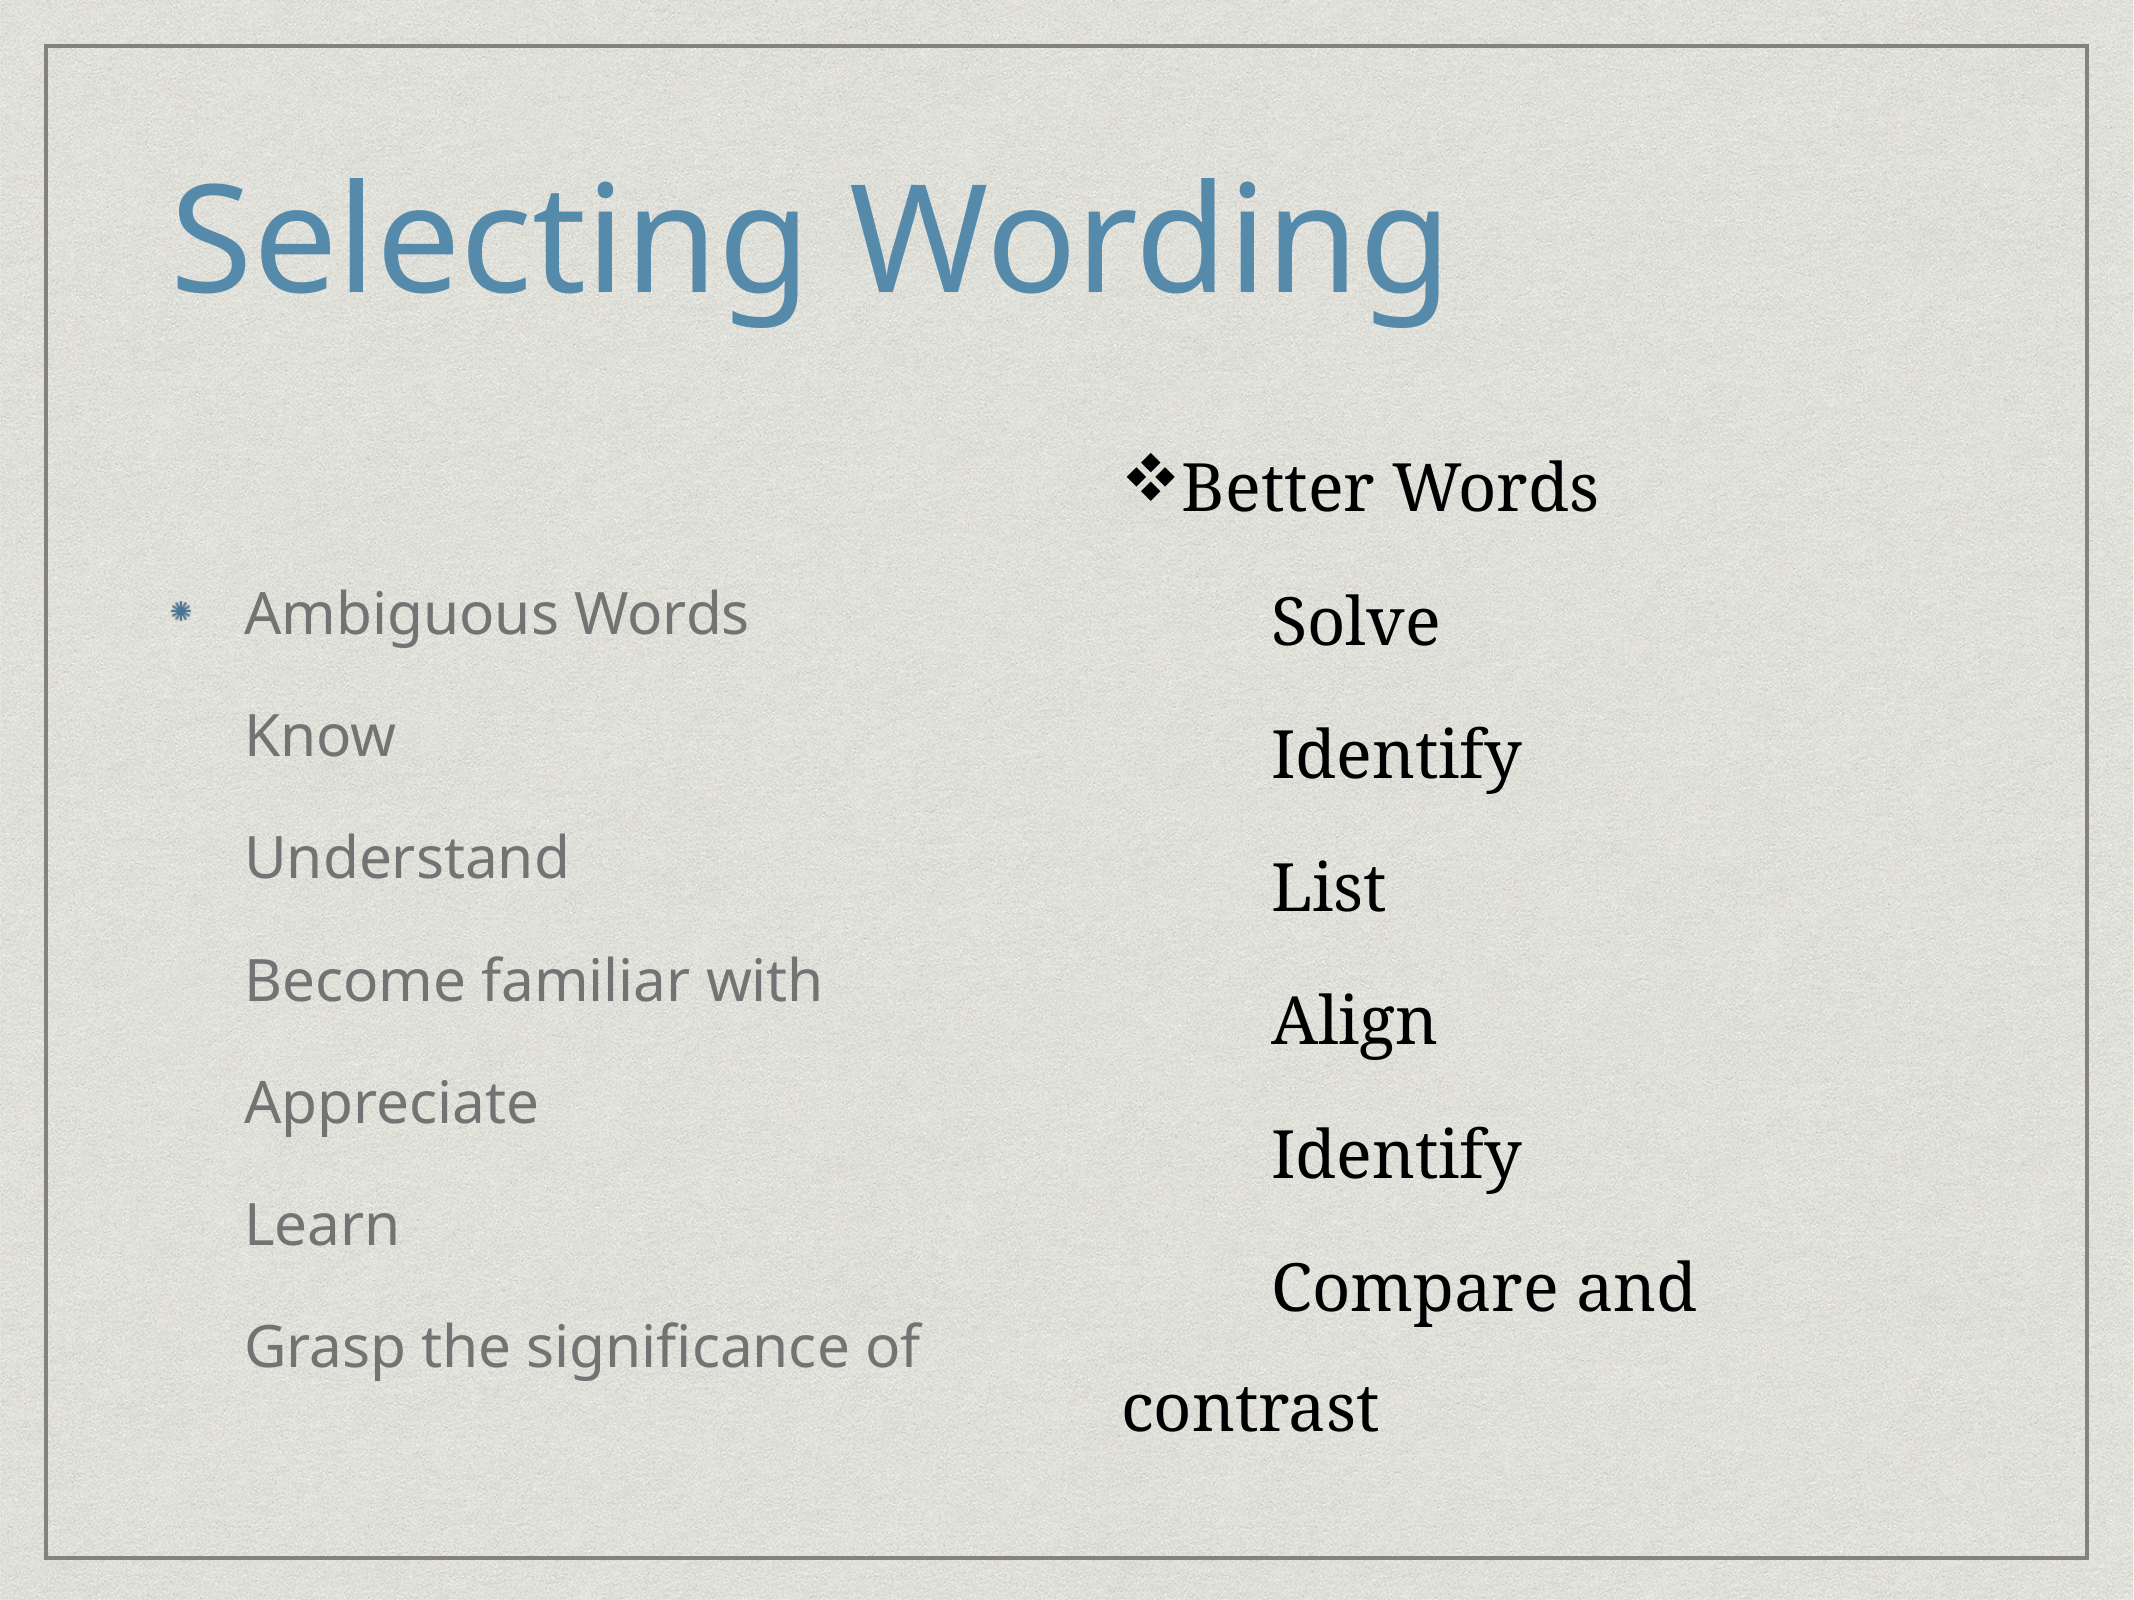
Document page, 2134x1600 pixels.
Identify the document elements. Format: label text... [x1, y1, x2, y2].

title Selecting Wording [170, 43, 1963, 445]
picture [0, 0, 2134, 1600]
text_box Better Words Solve Identify List Align Identify Compare and contrast [1112, 396, 1963, 1453]
list Ambiguous Words Know Understand Become familiar with Appreciate Learn Grasp the significance of [170, 453, 923, 1393]
